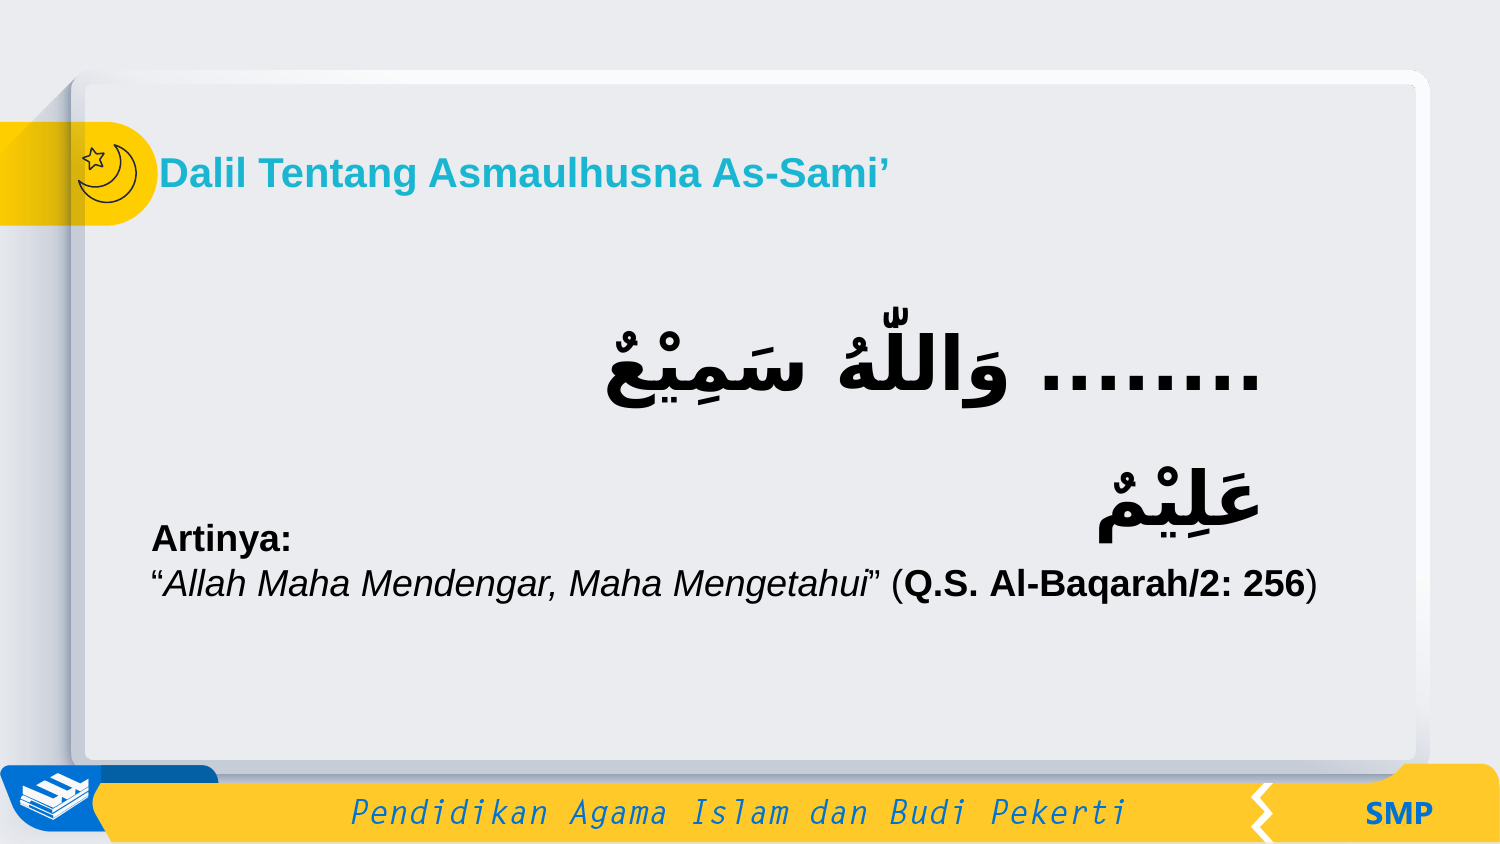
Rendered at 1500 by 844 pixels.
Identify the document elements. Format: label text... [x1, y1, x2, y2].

text_box ........ وَاللّٰهُ سَمِيْعٌ عَلِيْمٌ [530, 262, 1281, 506]
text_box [78, 144, 137, 203]
slide_number 11 [1414, 759, 1500, 763]
text_box Artinya: “Allah Maha Mendengar, Maha Mengetahui” (Q.S. Al-Baqarah/2: 256) [136, 506, 1342, 657]
title Dalil Tentang Asmaulhusna As-Sami’ [158, 121, 1342, 226]
picture [0, 0, 1500, 844]
